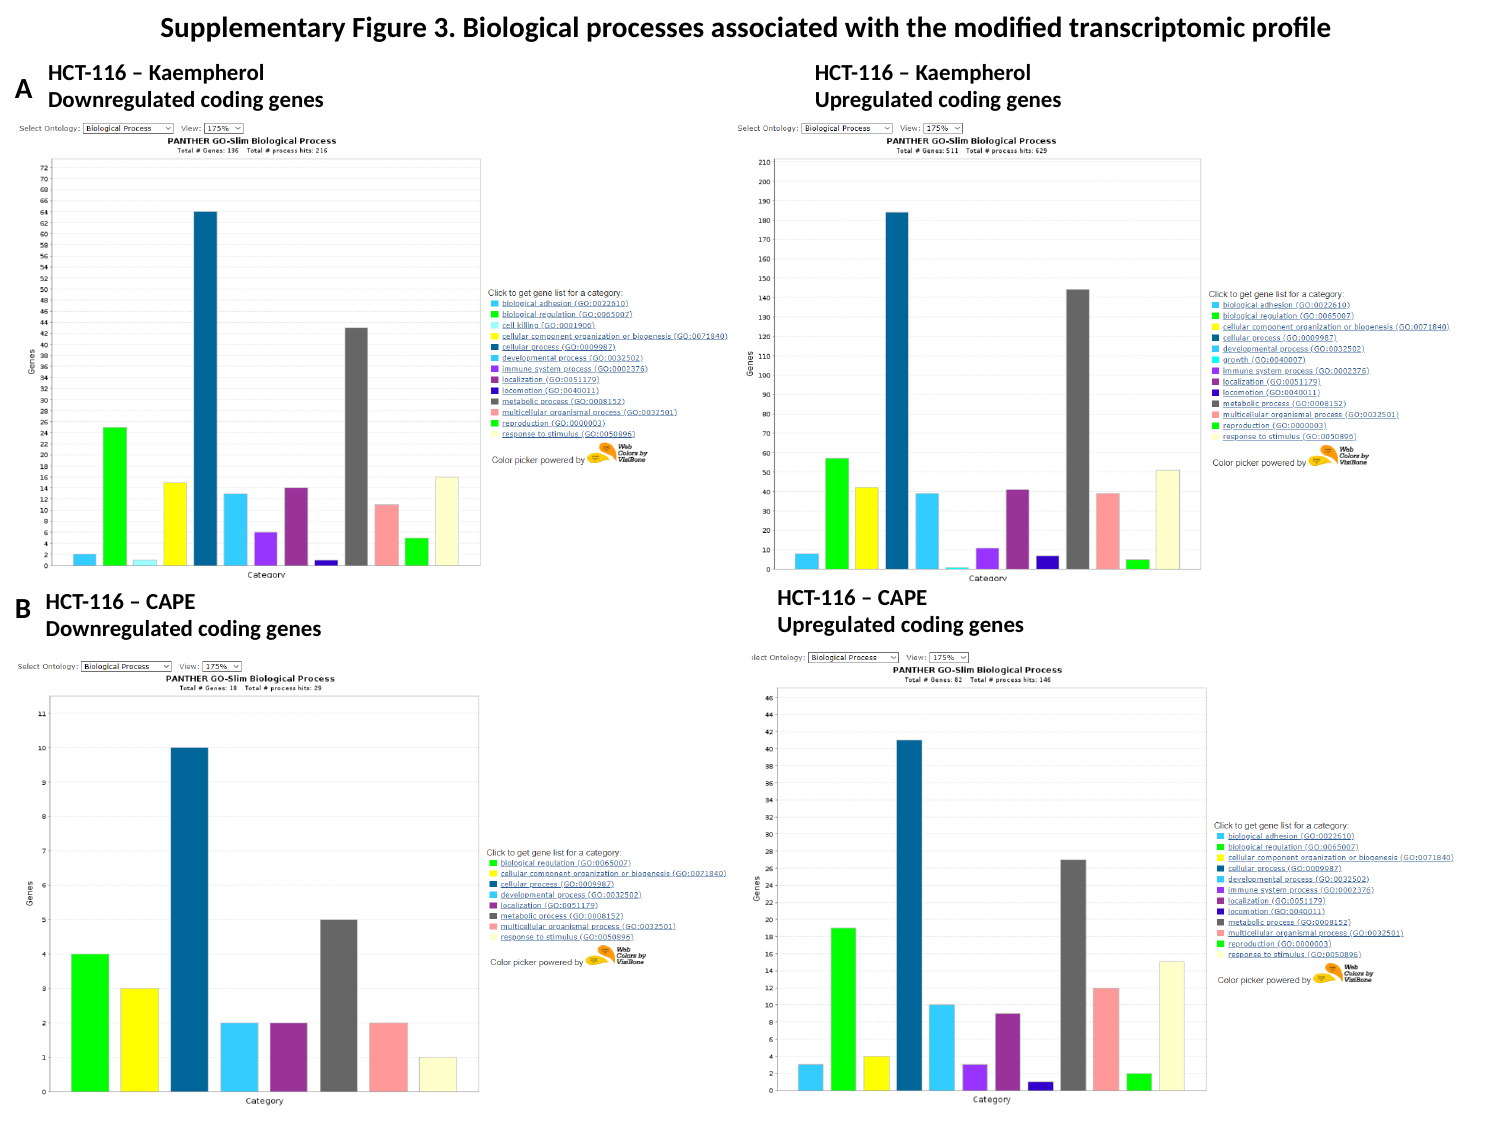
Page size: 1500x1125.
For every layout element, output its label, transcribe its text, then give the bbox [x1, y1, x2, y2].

picture [751, 646, 1477, 1111]
text_box HCT-116 – Kaempherol Upregulated coding genes [800, 49, 1200, 115]
text_box Supplementary Figure 3. Biological processes associated with the modified transcriptomic profile [0, 1, 1500, 52]
picture [12, 113, 1457, 581]
text_box HCT-116 – CAPE Downregulated coding genes [30, 586, 481, 649]
text_box HCT-116 – Kaempherol Downregulated coding genes [33, 49, 484, 112]
picture [12, 655, 738, 1109]
text_box B [0, 582, 50, 633]
text_box HCT-116 – CAPE Upregulated coding genes [762, 589, 1213, 645]
text_box A [0, 62, 50, 113]
